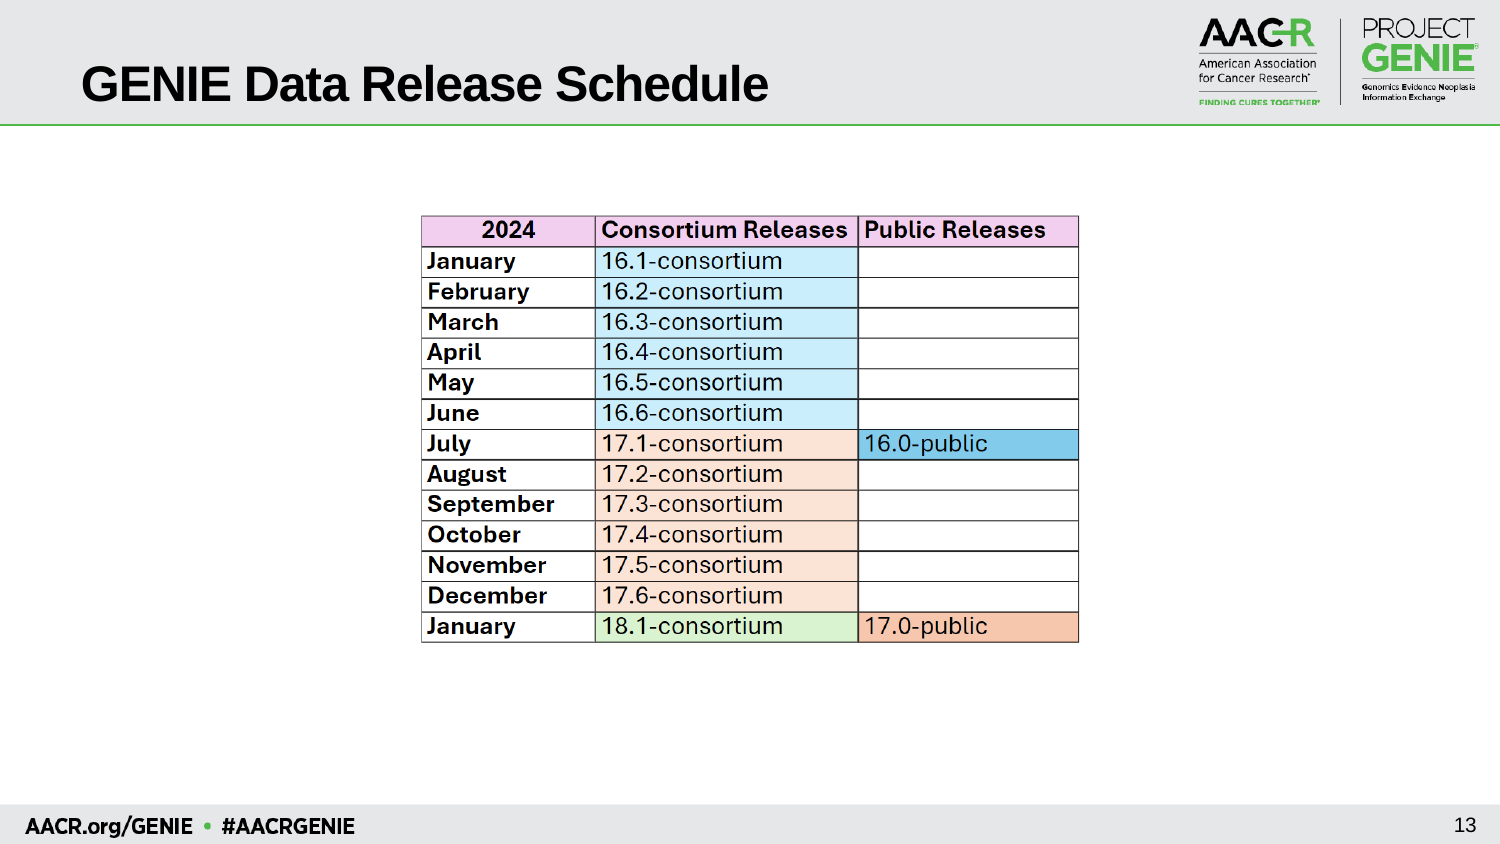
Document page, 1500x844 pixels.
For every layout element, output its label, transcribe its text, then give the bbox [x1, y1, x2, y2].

picture [0, 0, 1500, 844]
title GENIE Data Release Schedule [65, 2, 1018, 120]
